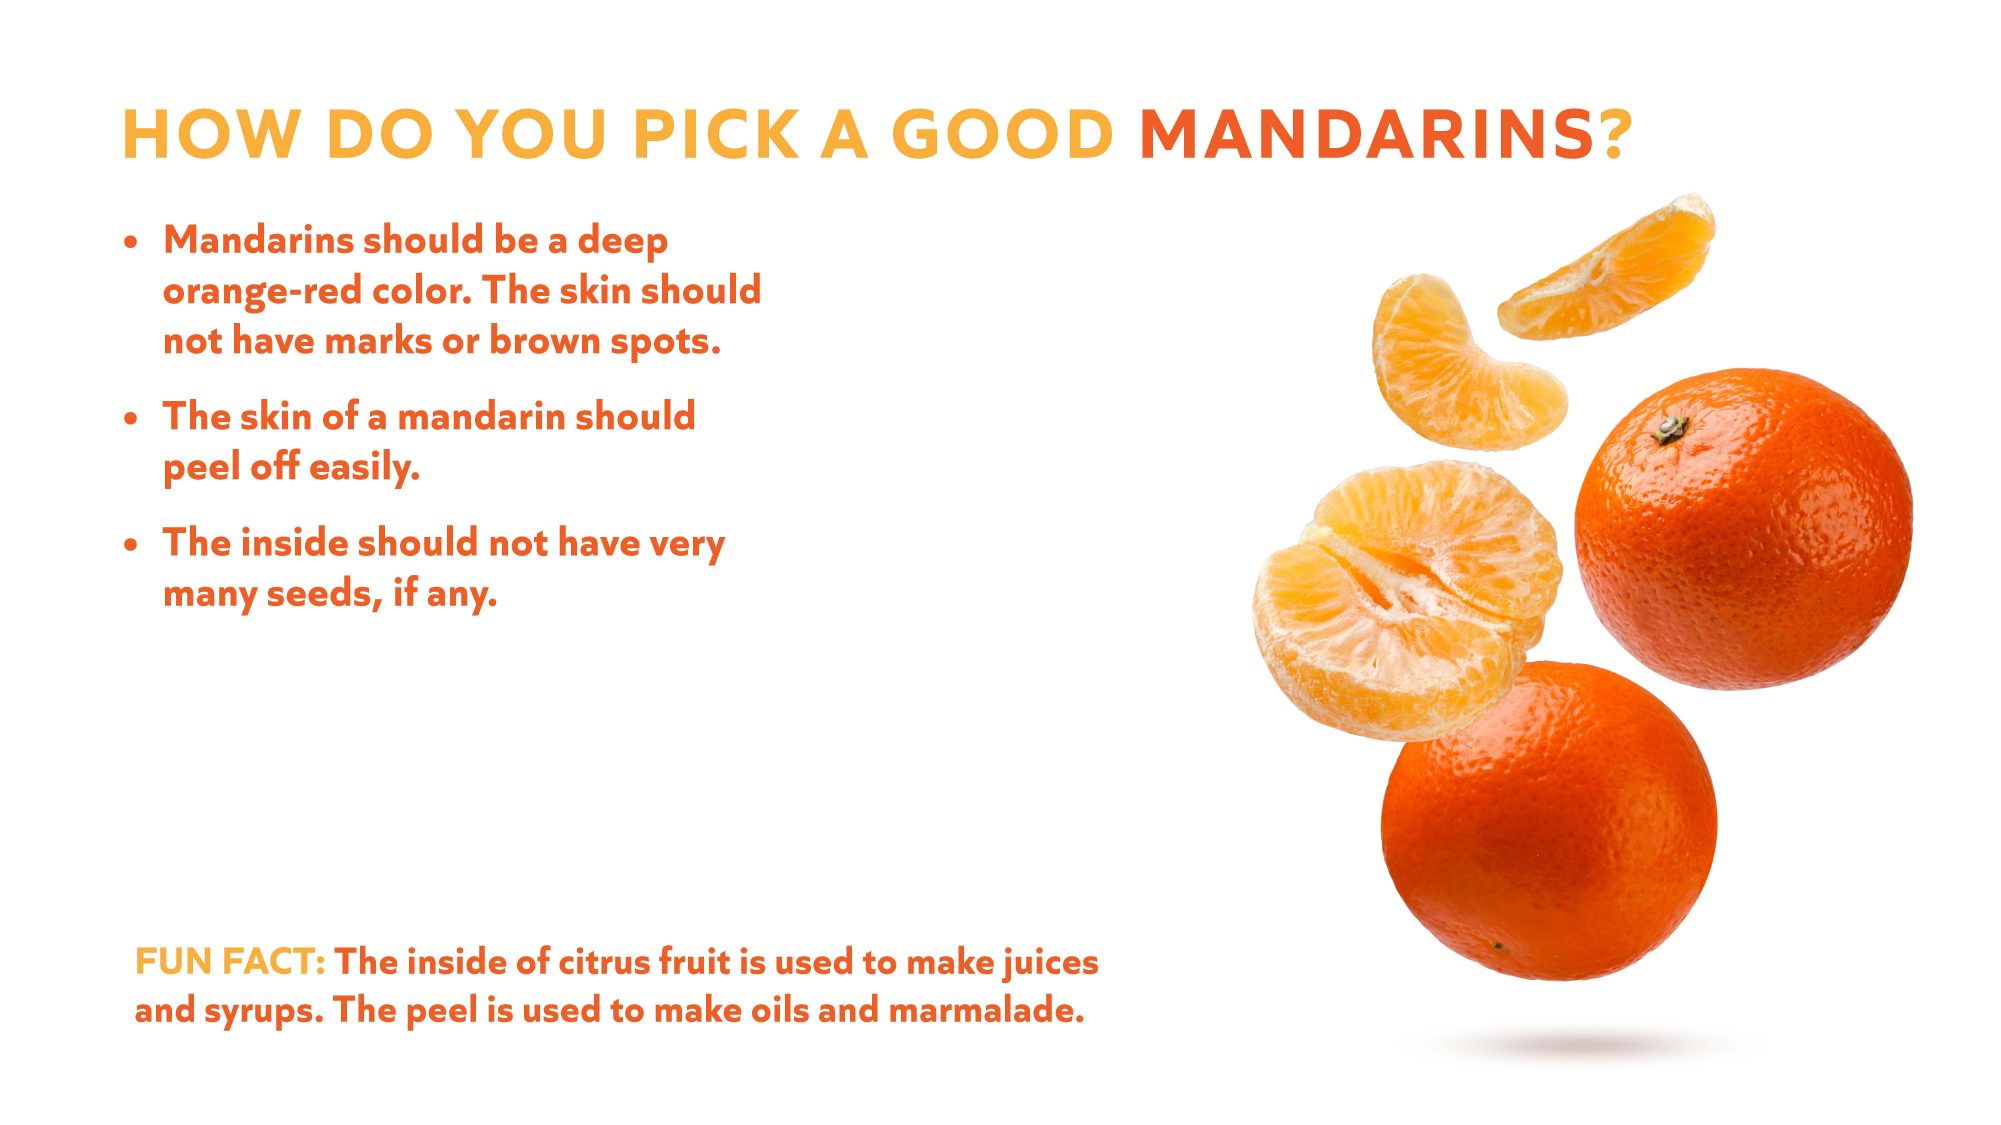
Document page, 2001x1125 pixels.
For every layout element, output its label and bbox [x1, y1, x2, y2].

list [0, 0, 2000, 1125]
